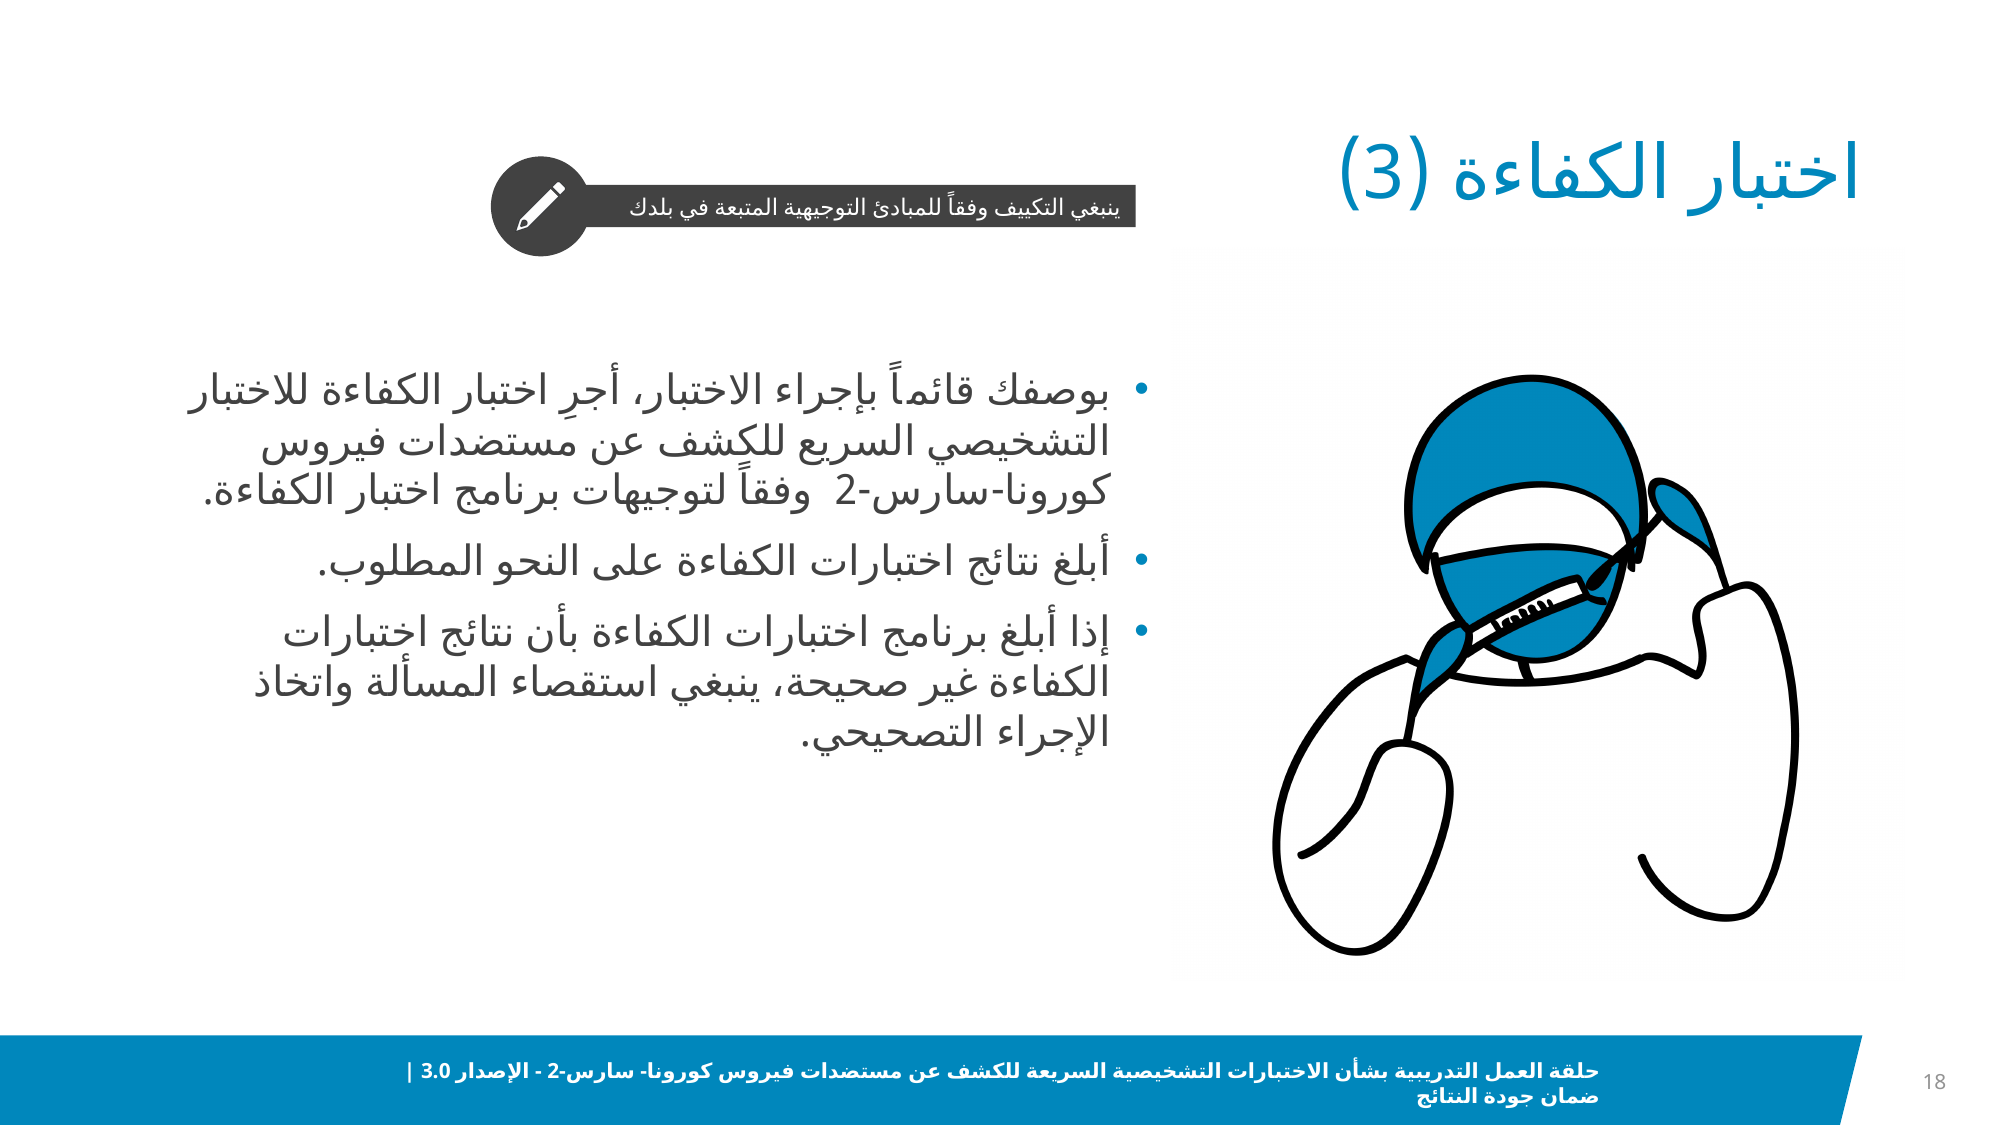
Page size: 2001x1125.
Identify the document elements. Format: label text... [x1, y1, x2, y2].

picture [1171, 247, 1905, 981]
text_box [491, 157, 1136, 256]
slide_number 18 [1862, 1035, 1947, 1125]
list بوصفك قائماً بإجراء الاختبار، أجرِ اختبار الكفاءة للاختبار التشخيصي السريع للكشف عن مستضدات فيروس كورونا-سارس-2 وفقاً لتوجيهات برنامج اختبار الكفاءة. أبلغ نتائج اختبارات الكفاءة على النحو المطلوب. إذا أبلغ برنامج اختبارات الكفاءة بأن نتائج اختبارات الكفاءة غير صحيحة، ينبغي استقصاء المسألة واتخاذ الإجراء التصحيحي. [137, 284, 1164, 1014]
title اختبار الكفاءة (3) [137, 59, 1863, 215]
footer حلقة العمل التدريبية بشأن الاختبارات التشخيصية السريعة للكشف عن مستضدات فيروس كورونا- سارس-2 - الإصدار 3.0 | ضمان جودة النتائج [399, 1041, 1600, 1124]
